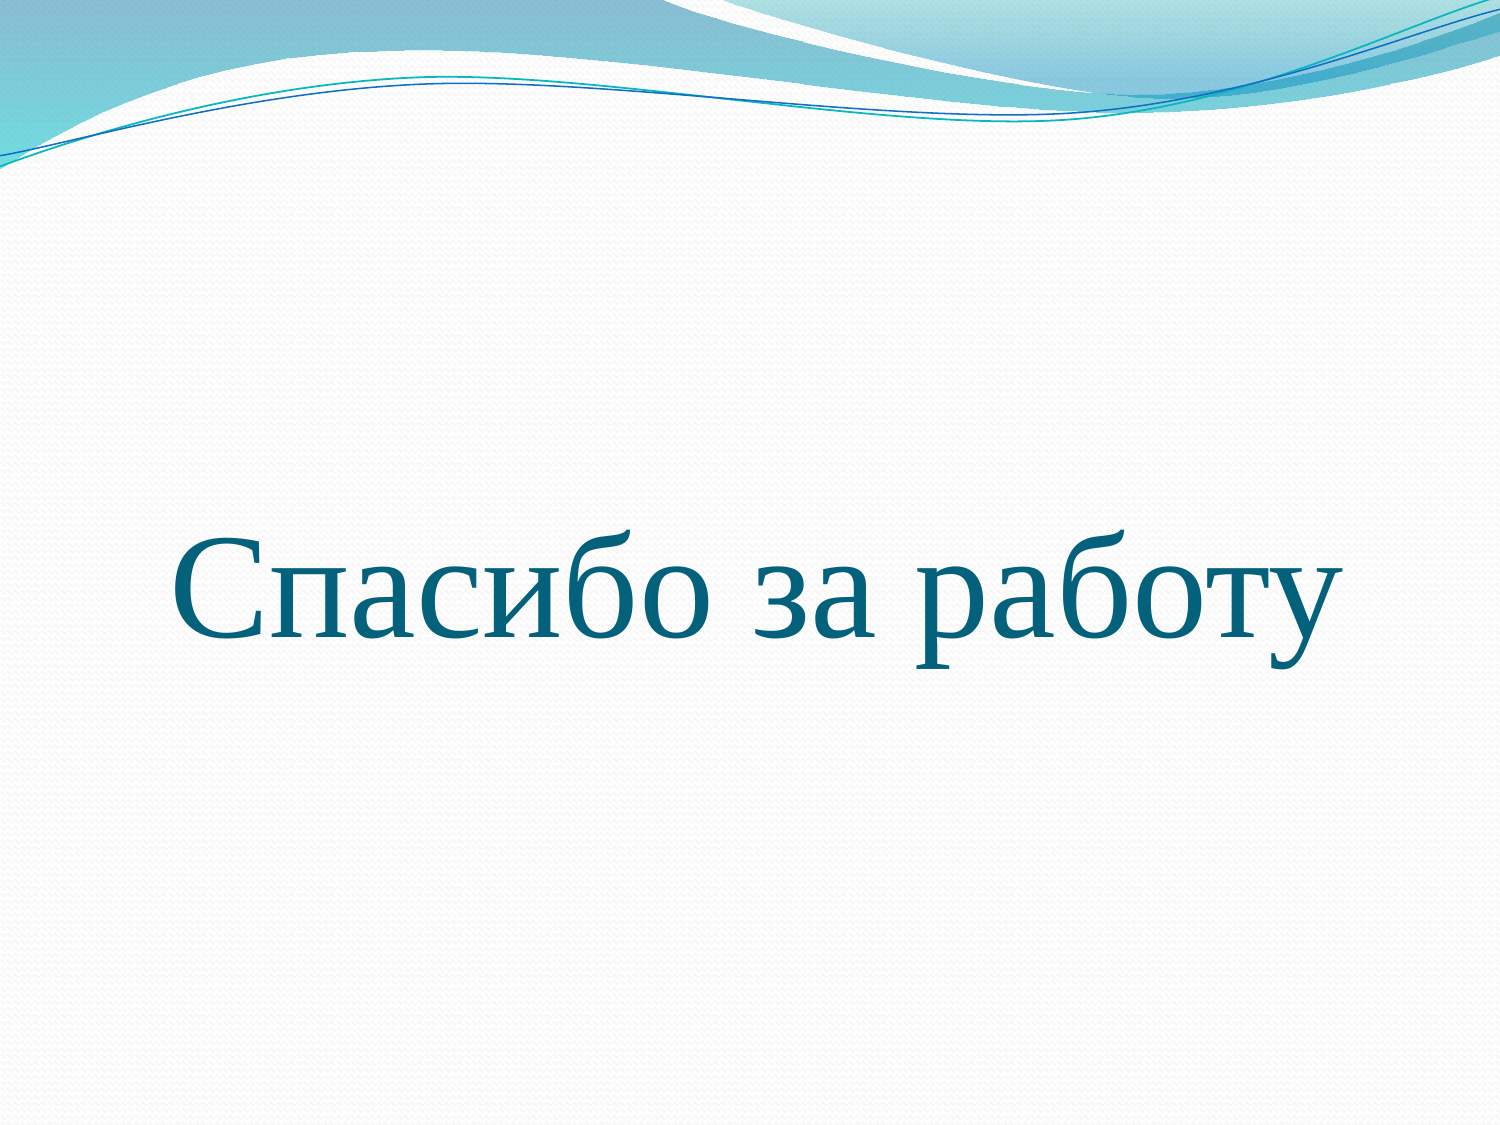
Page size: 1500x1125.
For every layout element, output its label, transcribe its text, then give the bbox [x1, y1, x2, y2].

title Спасибо за работу [82, 480, 1432, 668]
